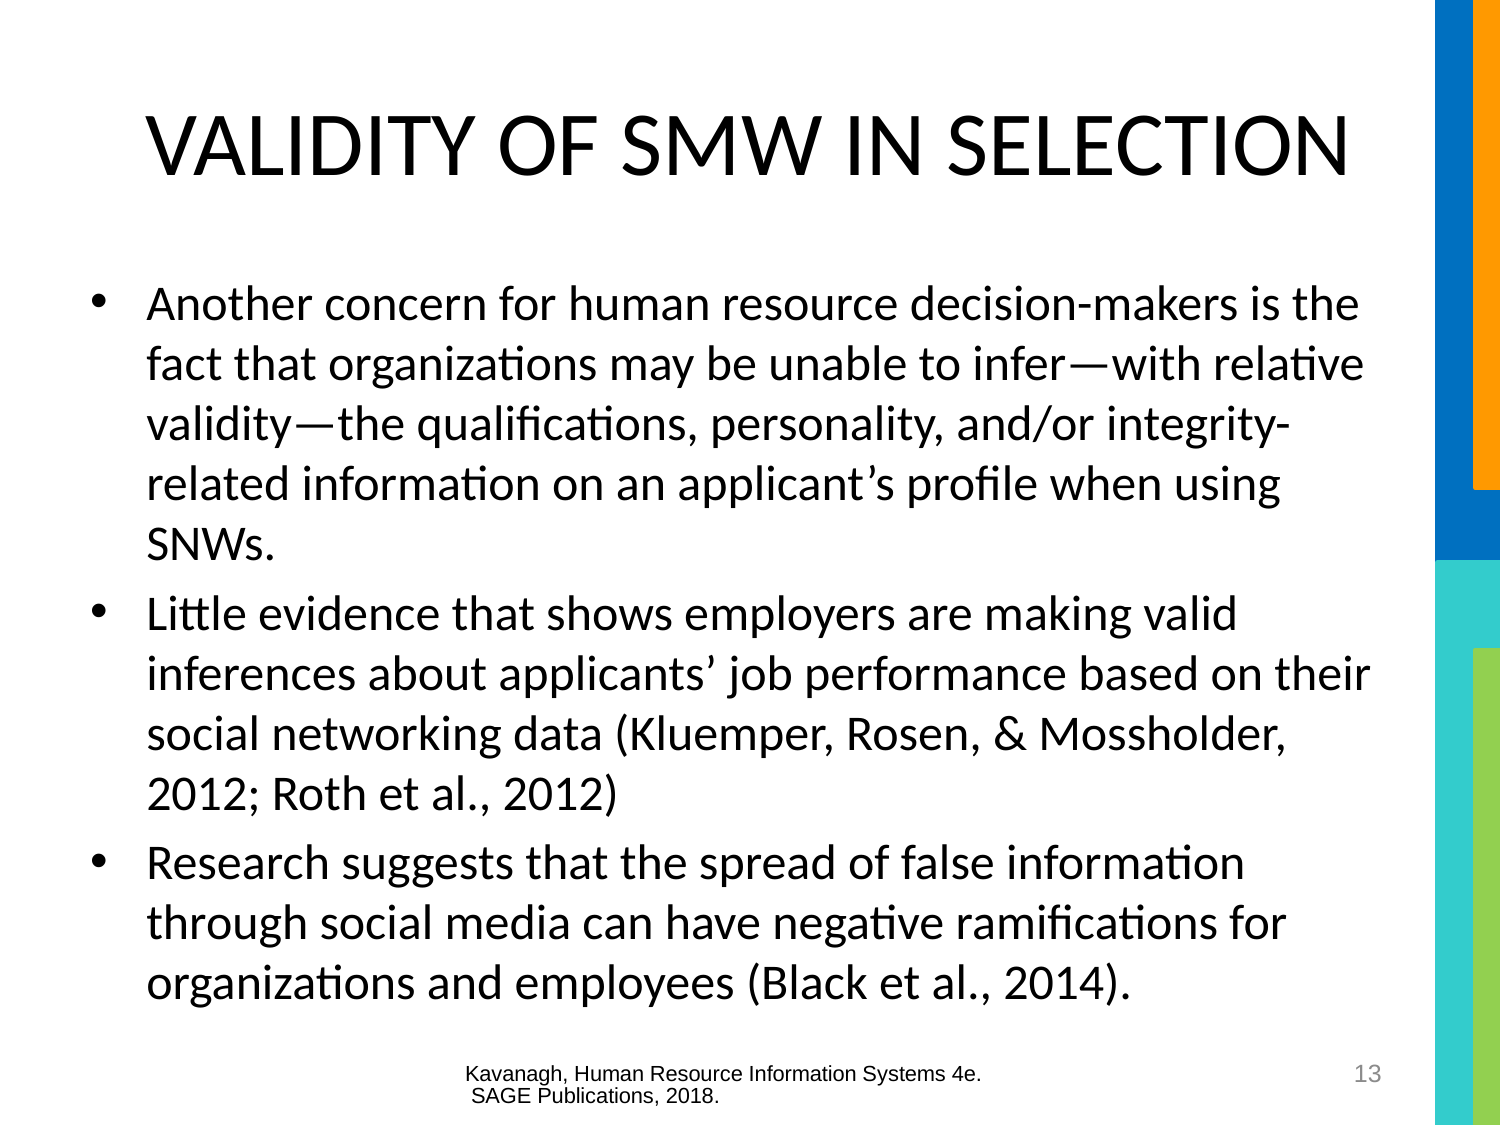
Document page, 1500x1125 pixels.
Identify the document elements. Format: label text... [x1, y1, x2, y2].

list Another concern for human resource decision-makers is the fact that organizations may be unable to infer—with relative validity—the qualifications, personality, and/or integrity-related information on an applicant’s profile when using SNWs. Little evidence that shows employers are making valid inferences about applicants’ job performance based on their social networking data (Kluemper, Rosen, & Mossholder, 2012; Roth et al., 2012) Research suggests that the spread of false information through social media can have negative ramifications for organizations and employees (Black et al., 2014). [75, 262, 1425, 1005]
footer Kavanagh, Human Resource Information Systems 4e. SAGE Publications, 2018. [450, 1042, 1004, 1103]
slide_number 13 [1059, 1042, 1397, 1103]
title VALIDITY OF SMW IN SELECTION [75, 45, 1425, 233]
